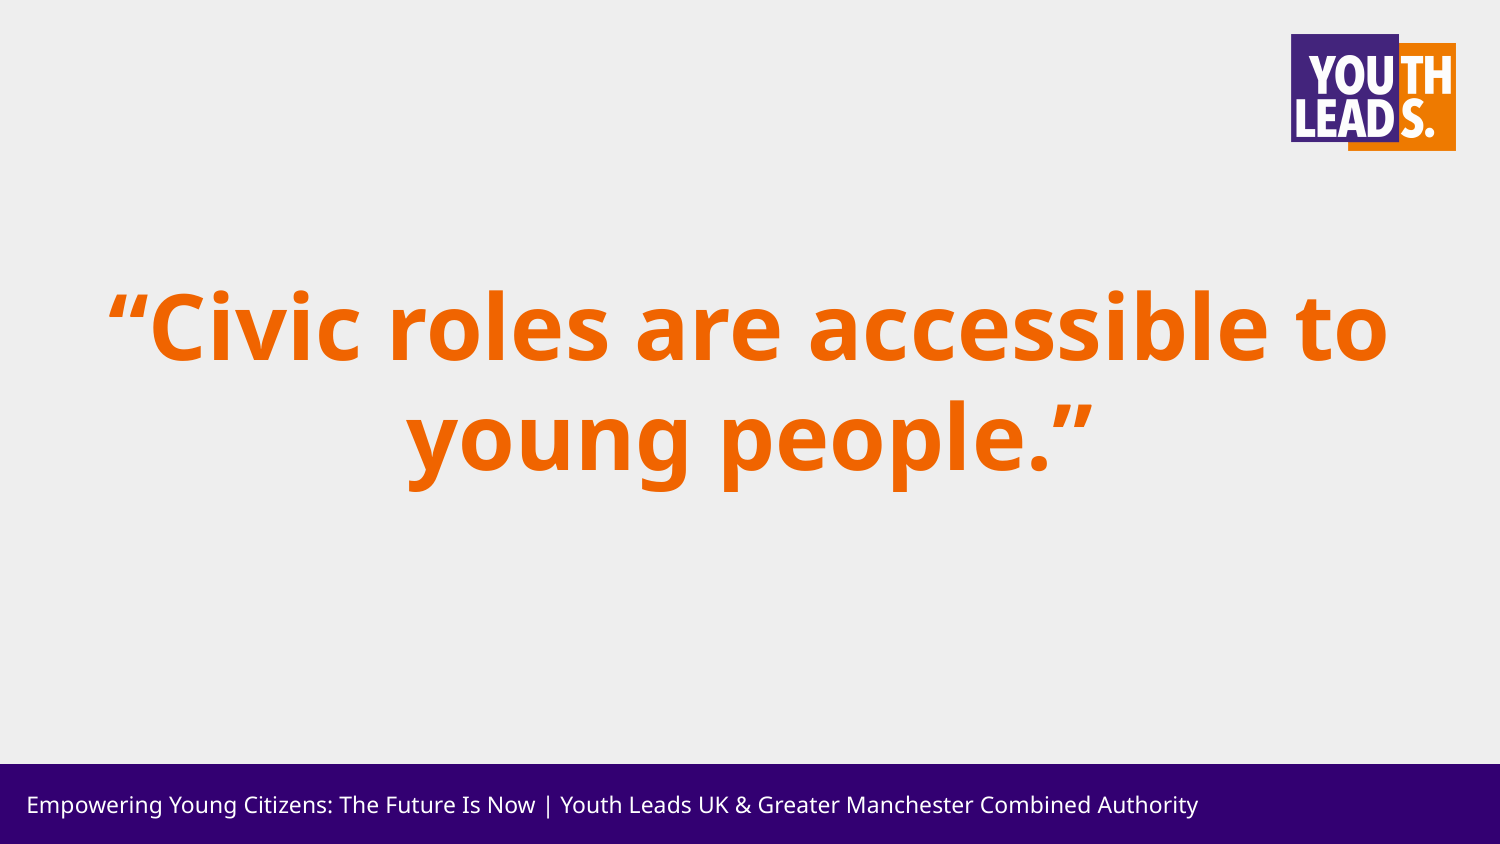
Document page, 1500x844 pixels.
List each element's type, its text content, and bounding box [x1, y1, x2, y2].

title “Civic roles are accessible to young people.” [51, 181, 1449, 504]
picture [1291, 34, 1456, 151]
